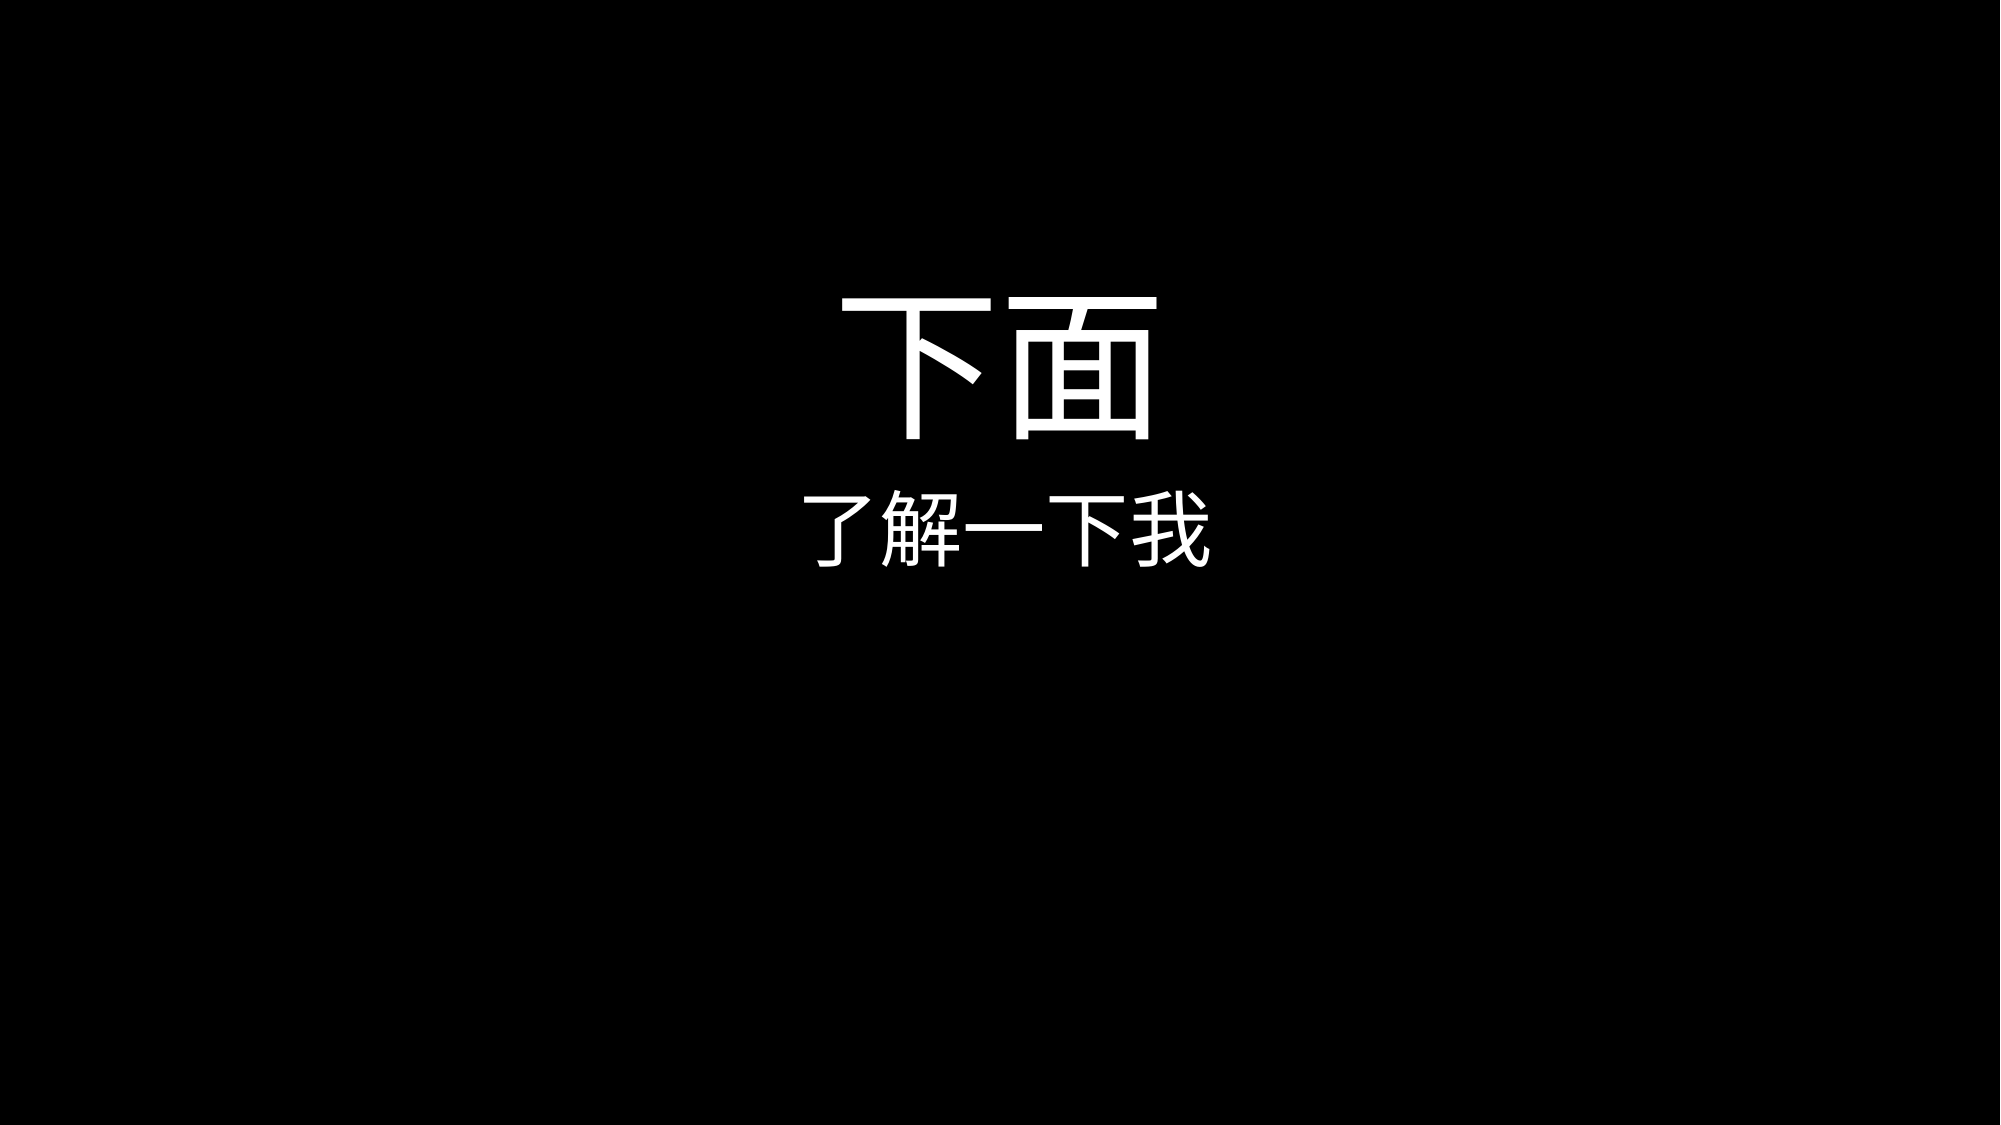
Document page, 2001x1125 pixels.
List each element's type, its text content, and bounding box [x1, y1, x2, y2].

text_box 了解一下我 [162, 469, 1847, 585]
text_box 下面 [158, 252, 1842, 468]
